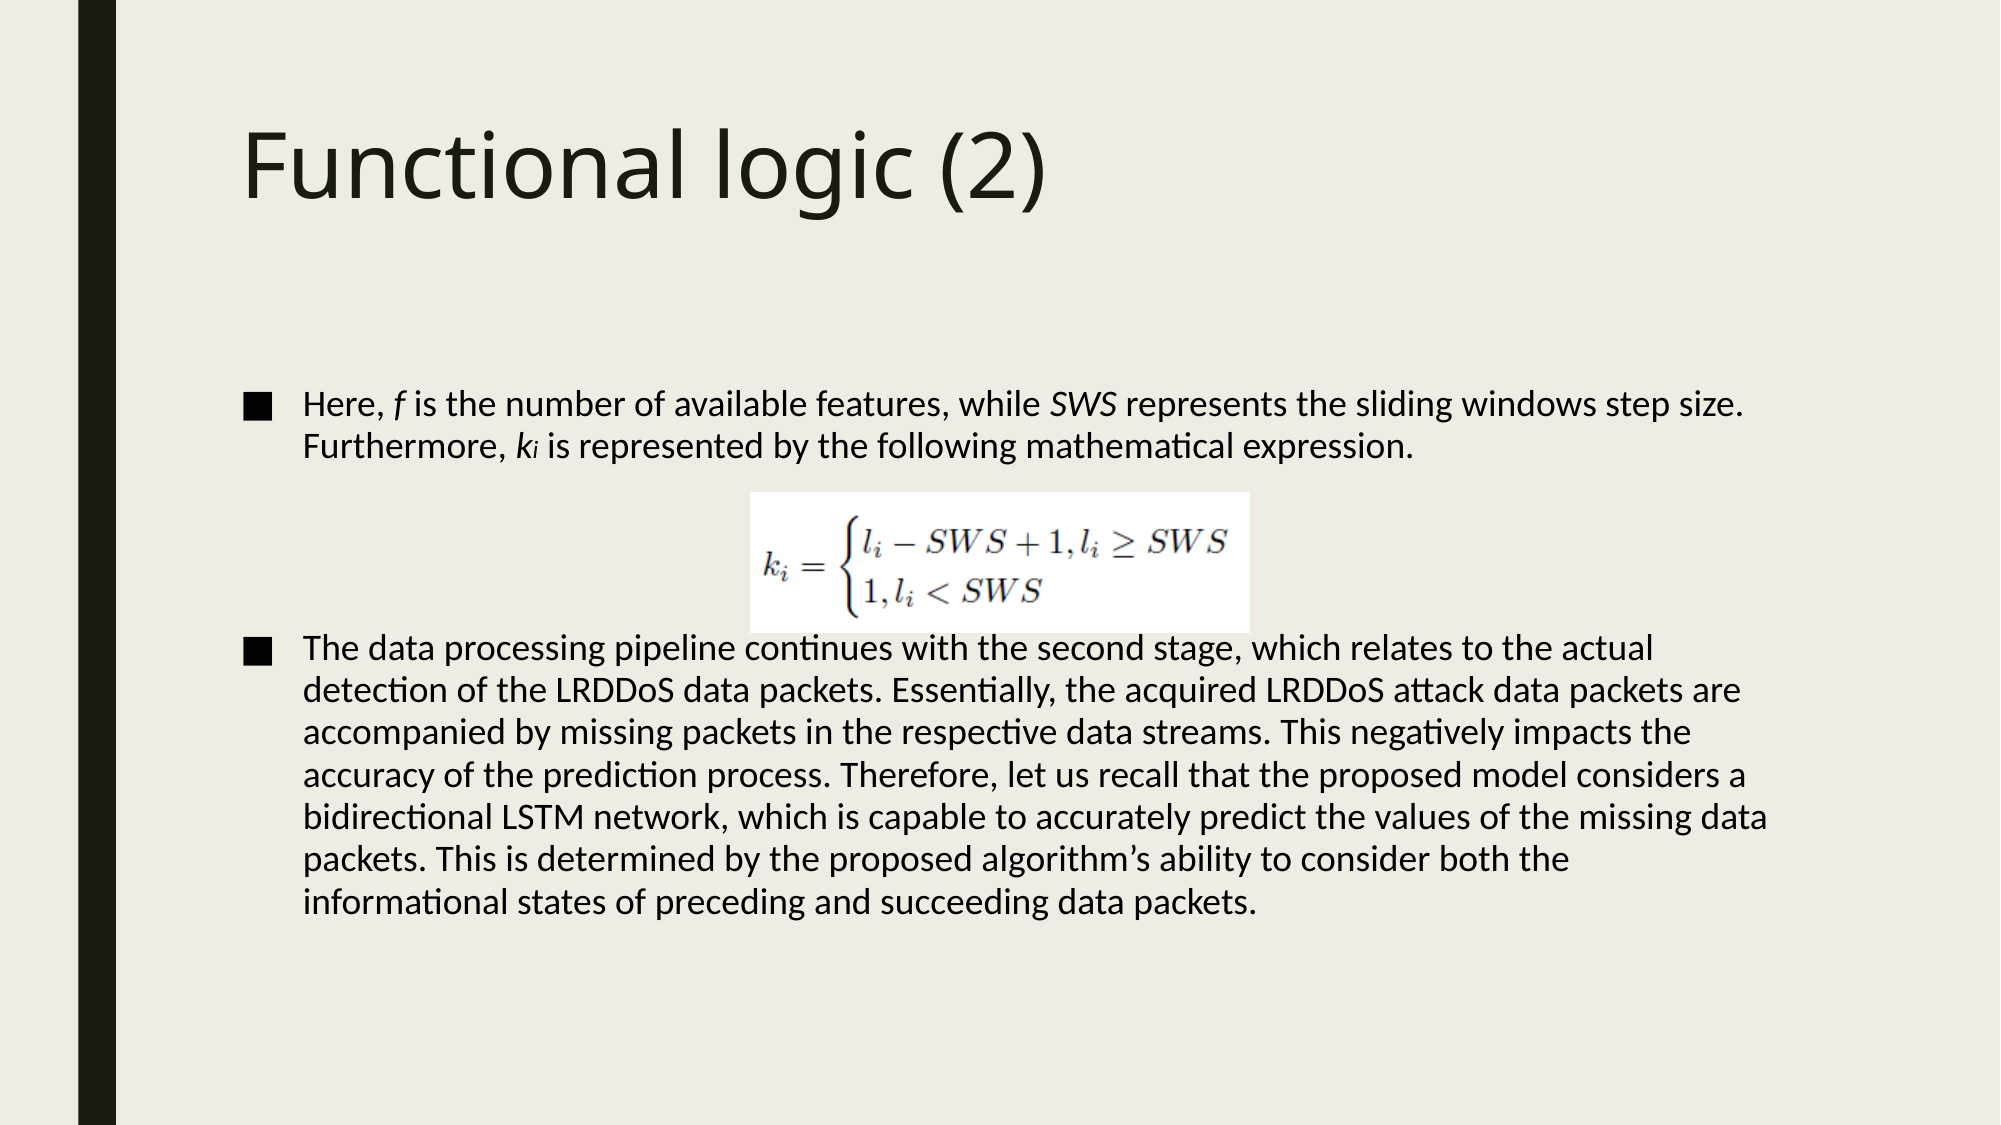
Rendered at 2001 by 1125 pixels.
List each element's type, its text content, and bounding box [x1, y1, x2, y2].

list Here, f is the number of available features, while SWS represents the sliding windows step size. Furthermore, ki is represented by the following mathematical expression. The data processing pipeline continues with the second stage, which relates to the actual detection of the LRDDoS data packets. Essentially, the acquired LRDDoS attack data packets are accompanied by missing packets in the respective data streams. This negatively impacts the accuracy of the prediction process. Therefore, let us recall that the proposed model considers a bidirectional LSTM network, which is capable to accurately predict the values of the missing data packets. This is determined by the proposed algorithm’s ability to consider both the informational states of preceding and succeeding data packets. [225, 375, 1800, 963]
title Functional logic (2) [225, 112, 1800, 357]
picture [749, 492, 1250, 633]
